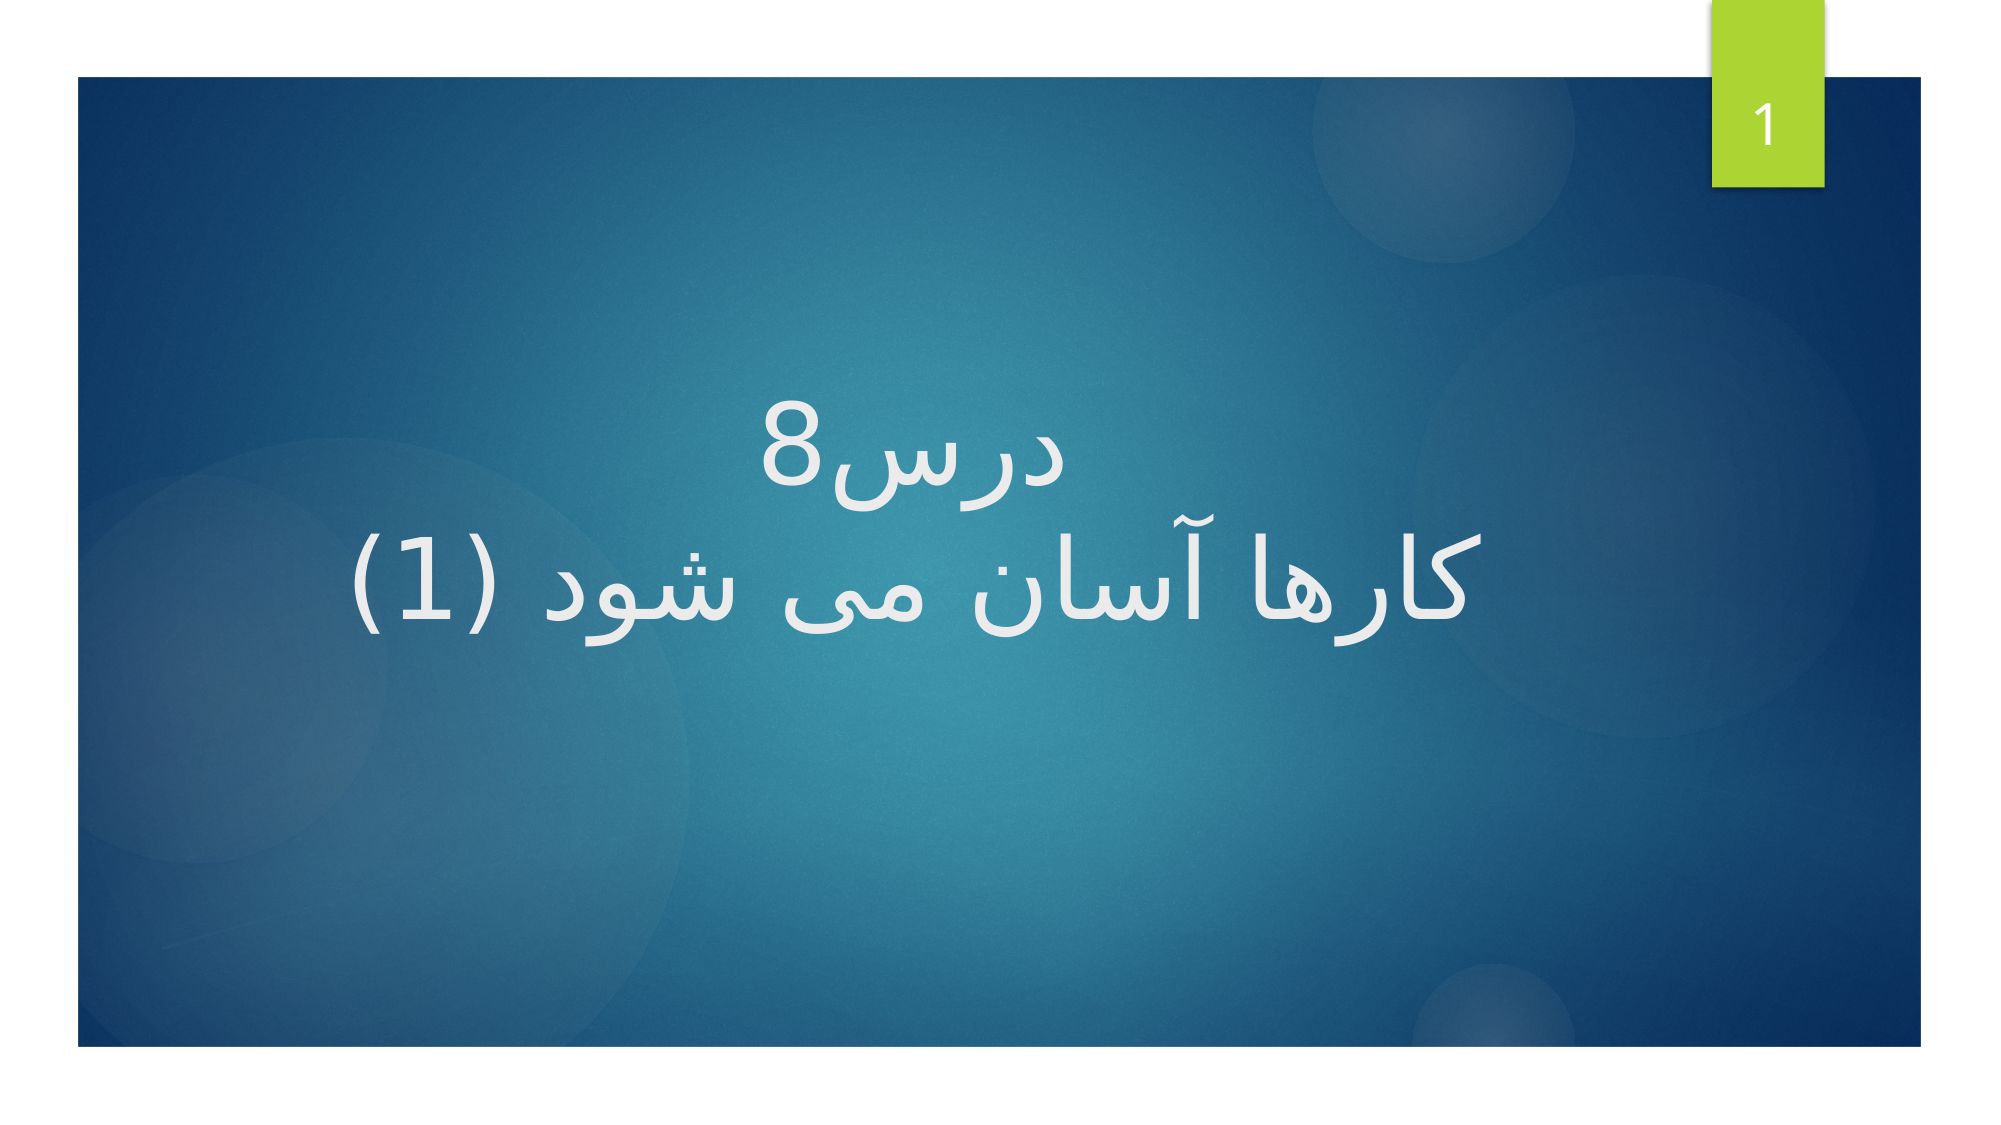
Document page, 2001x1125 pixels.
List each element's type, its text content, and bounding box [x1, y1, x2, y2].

title درس8 کارها آسان می شود (1) [189, 190, 1638, 650]
slide_number 1 [1698, 48, 1836, 174]
